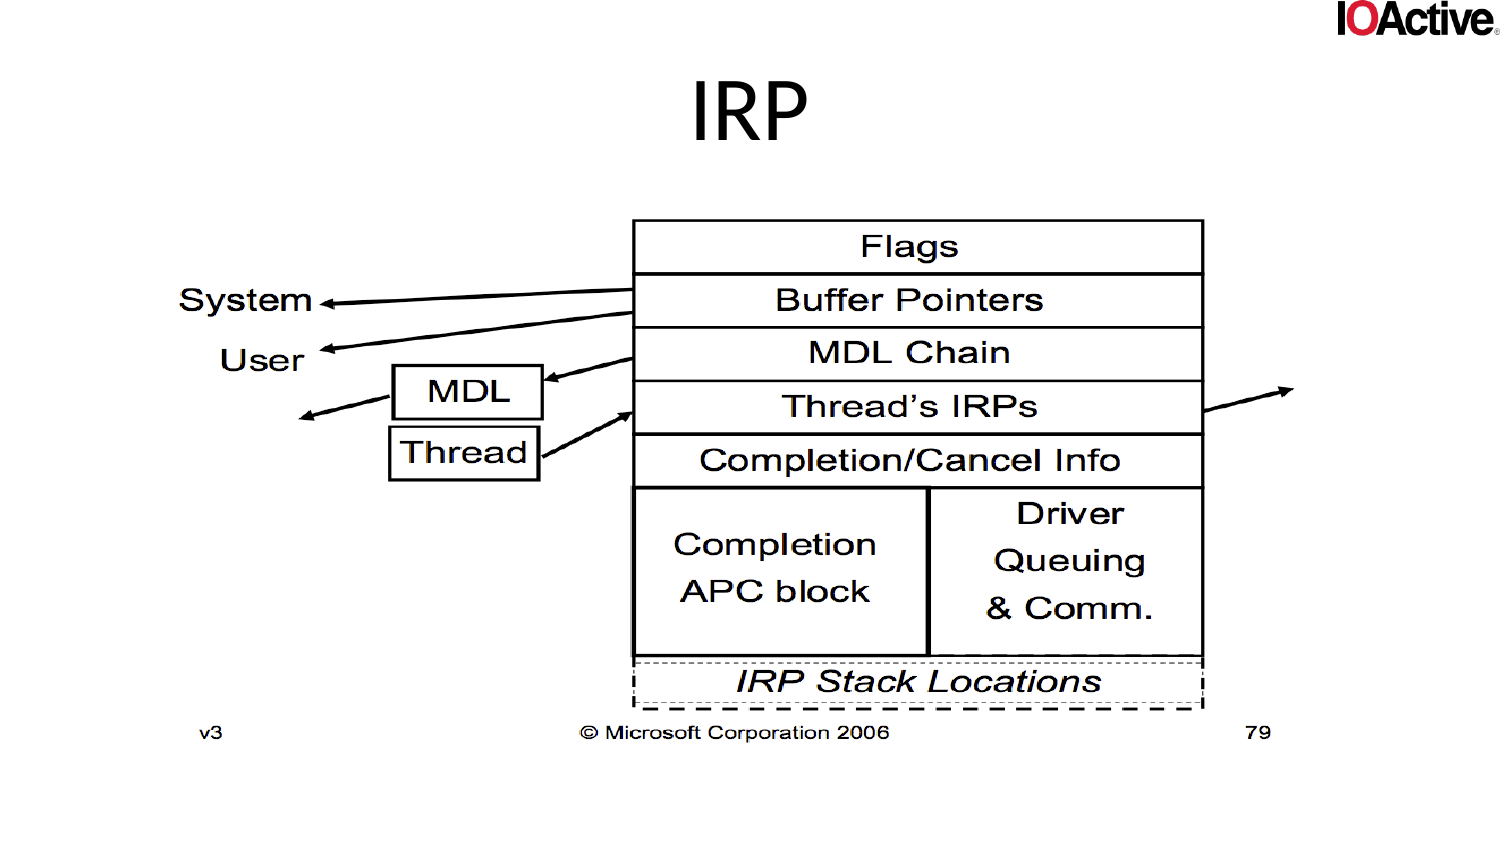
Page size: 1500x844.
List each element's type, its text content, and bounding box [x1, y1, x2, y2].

picture [1337, 0, 1500, 36]
title IRP [75, 33, 1425, 175]
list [130, 196, 1370, 754]
